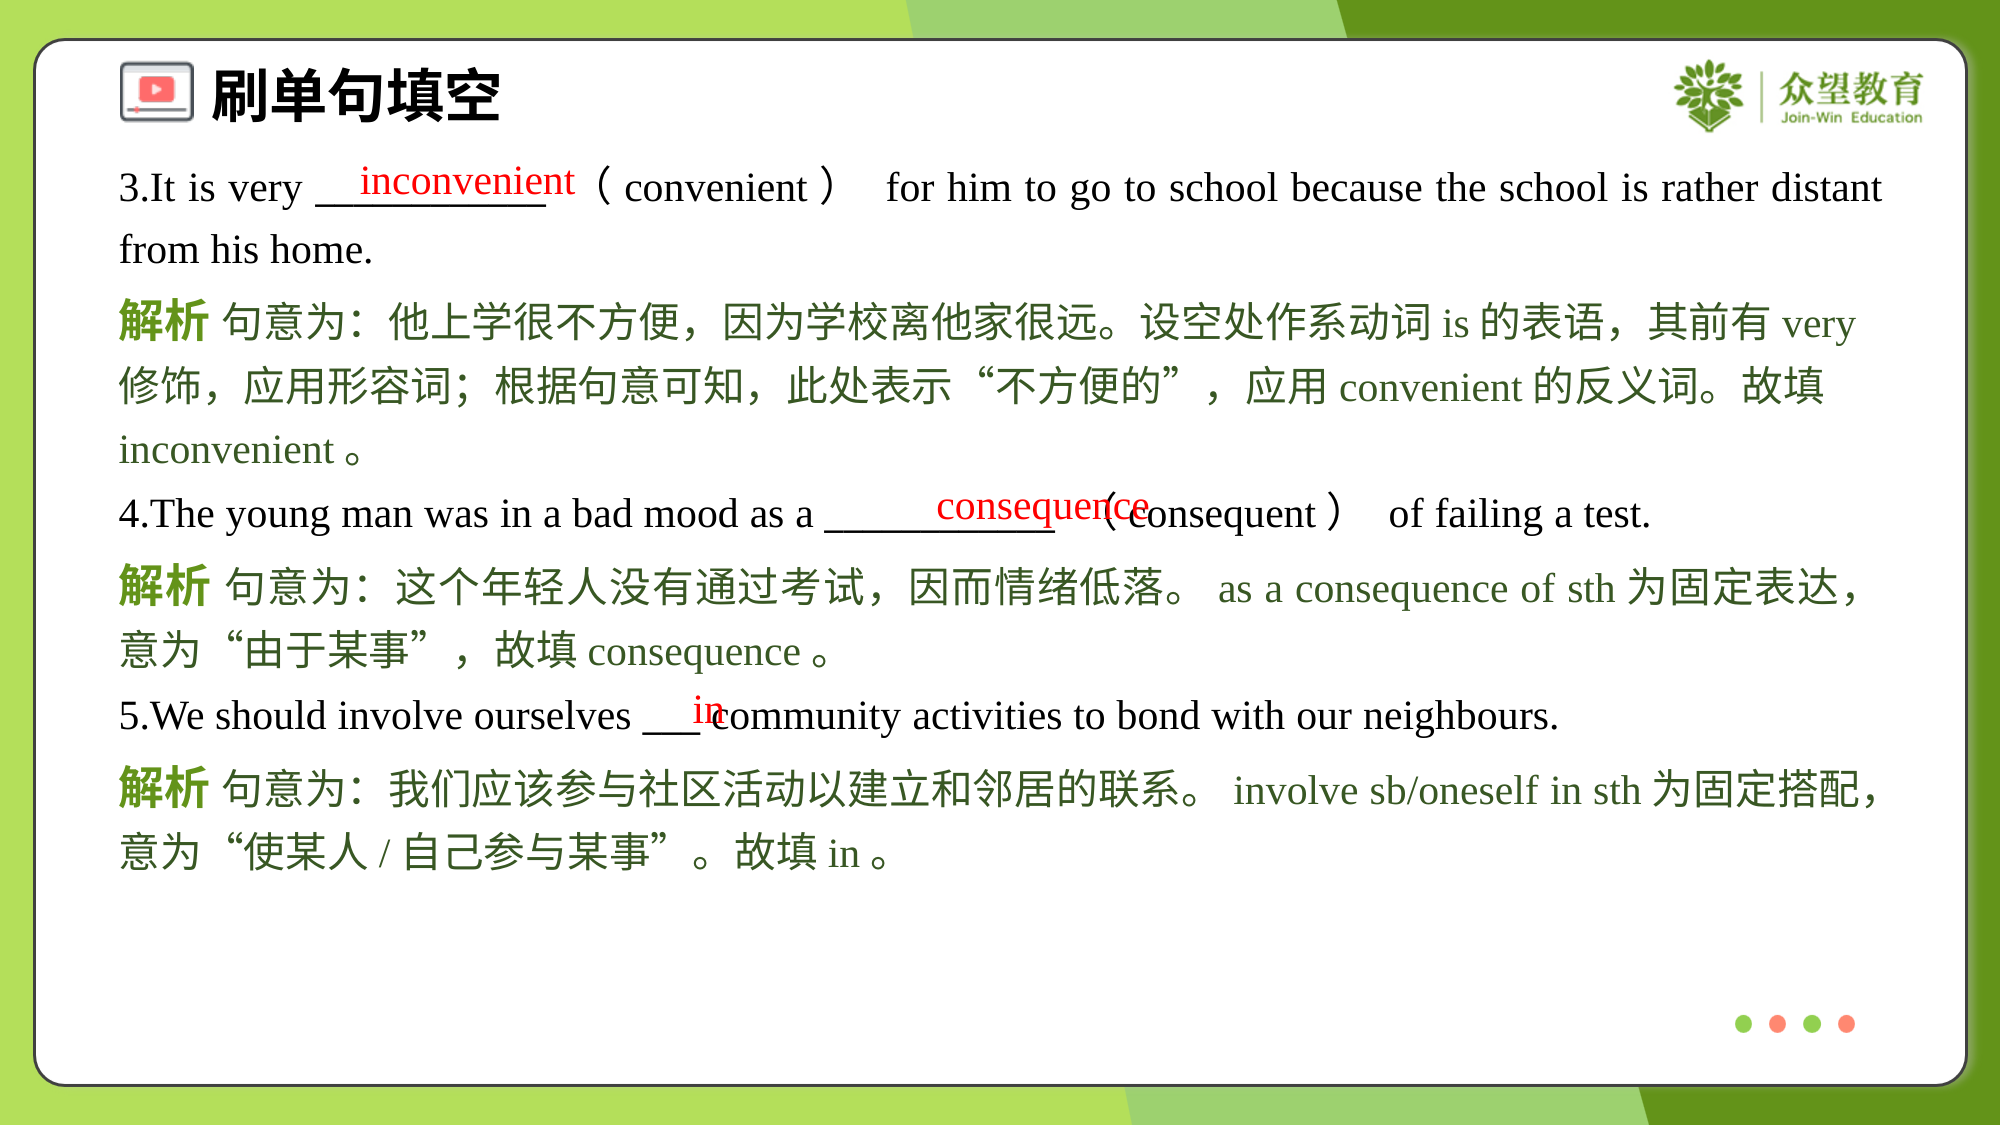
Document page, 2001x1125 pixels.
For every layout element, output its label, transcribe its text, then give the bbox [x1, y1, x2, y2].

text_box 5.We should involve ourselves ___ community activities to bond with our neighbours. [118, 675, 1883, 733]
text_box consequence [932, 464, 1155, 523]
text_box 3.It is very ____________ （convenient） for him to go to school because the school is rather distant from his home. [118, 146, 1883, 267]
text_box 解析 句意为：这个年轻人没有通过考试，因而情绪低落。as a consequence of sth为固定表达，意为“由于某事”，故填consequence。 [118, 542, 1883, 670]
text_box inconvenient [355, 140, 580, 199]
text_box 解析 句意为：我们应该参与社区活动以建立和邻居的联系。involve sb/oneself in sth为固定搭配，意为“使某人/自己参与某事”。故填in。 [118, 744, 1883, 872]
text_box 解析 句意为：他上学很不方便，因为学校离他家很远。设空处作系动词is的表语，其前有very修饰，应用形容词；根据句意可知，此处表示“不方便的”，应用convenient的反义词。故填inconvenient。 [118, 278, 1883, 468]
picture [0, 0, 2000, 1125]
text_box 4.The young man was in a bad mood as a ____________ （consequent） of failing a test. [118, 473, 1883, 531]
text_box in [688, 669, 730, 727]
